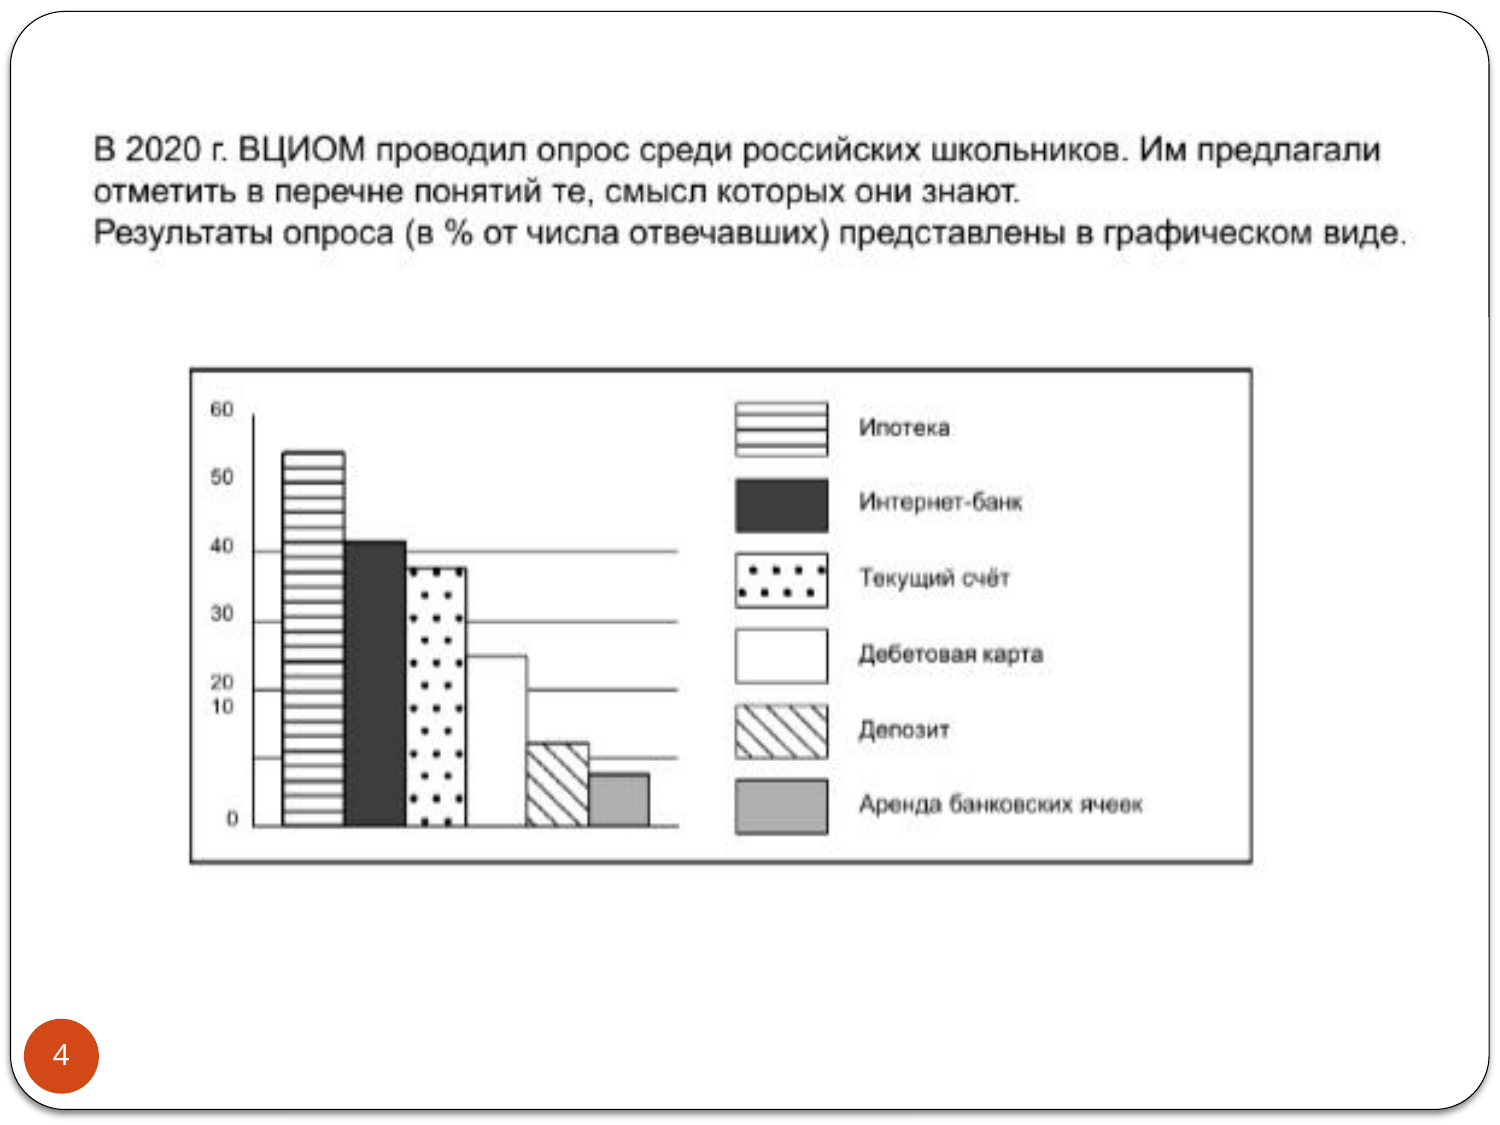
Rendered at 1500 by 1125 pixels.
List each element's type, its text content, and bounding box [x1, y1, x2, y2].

picture [31, 54, 1483, 918]
slide_number 4 [23, 1018, 99, 1094]
